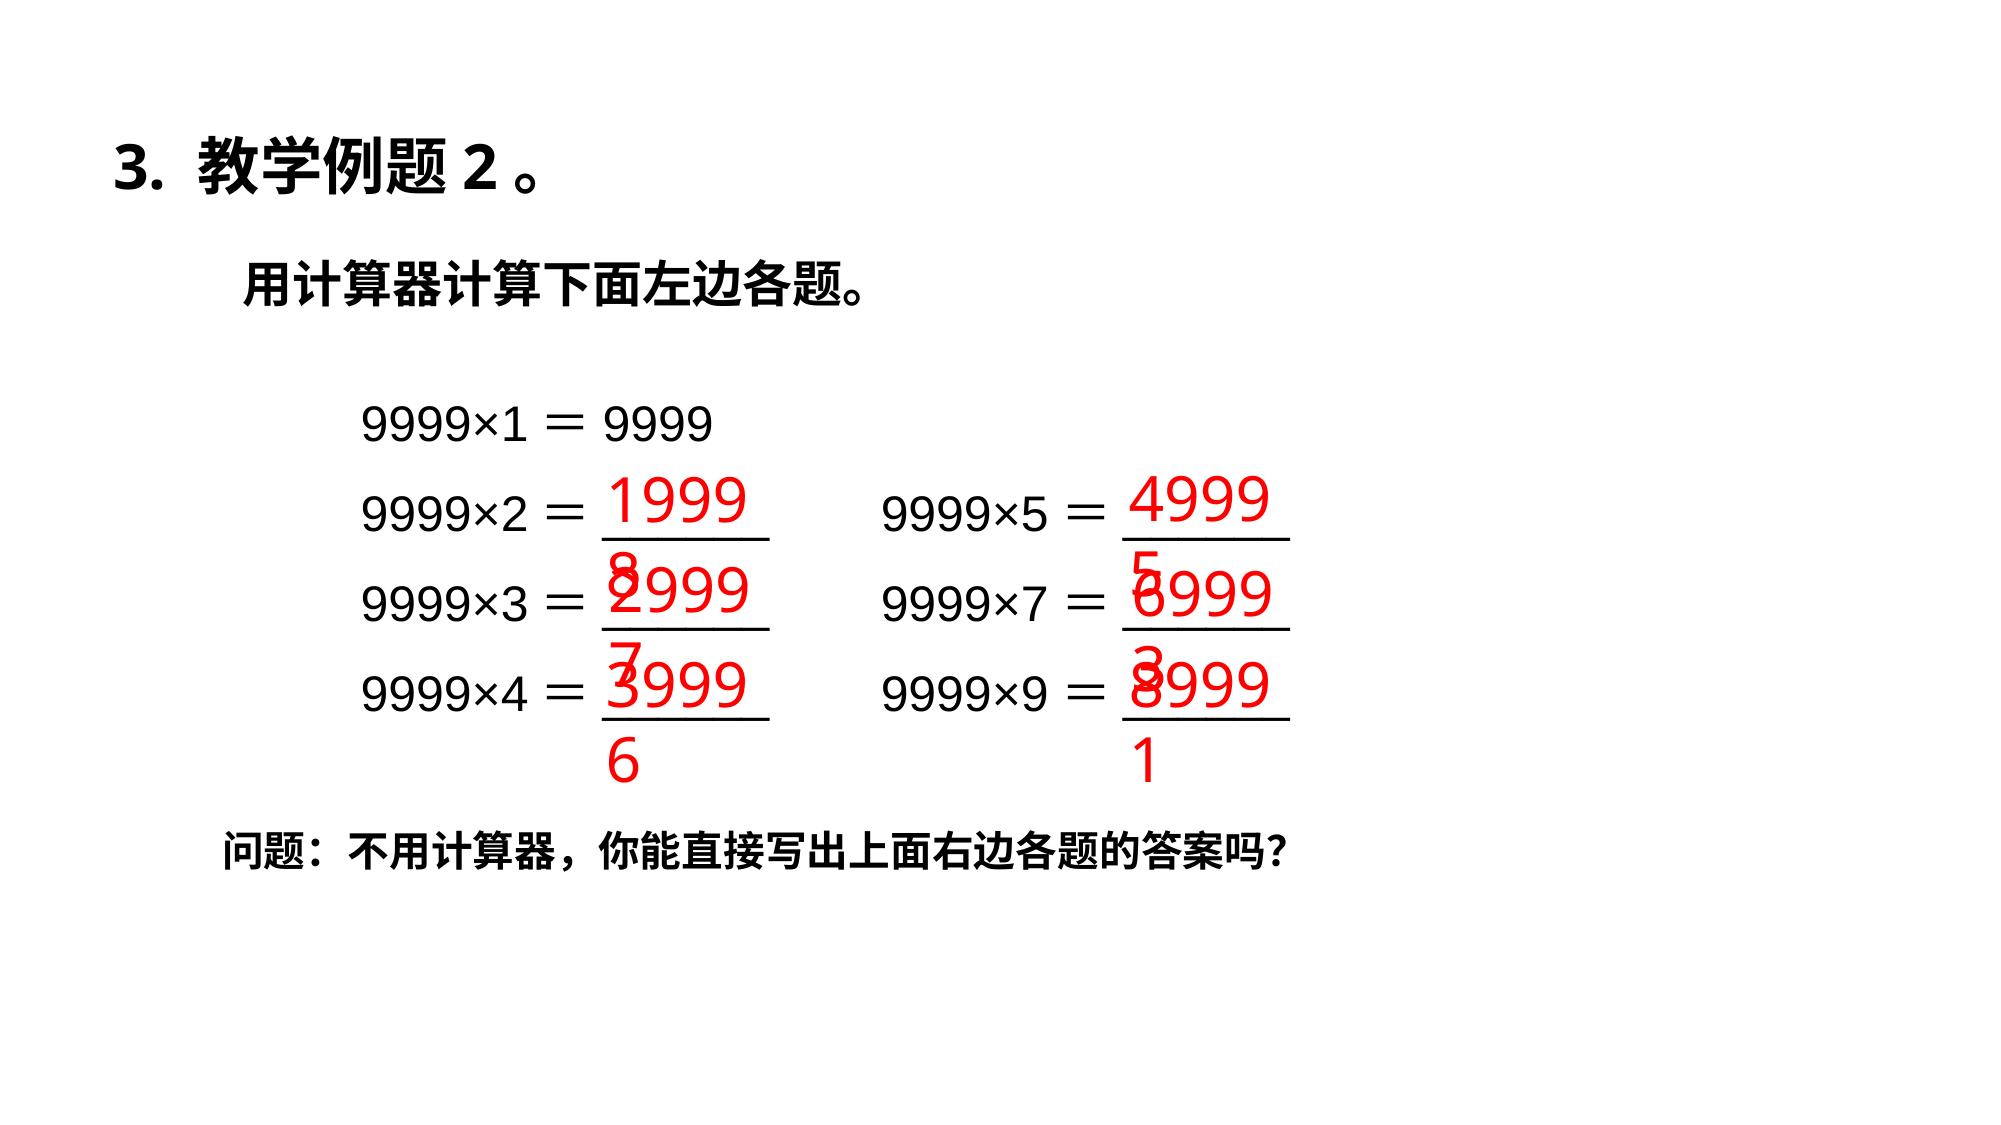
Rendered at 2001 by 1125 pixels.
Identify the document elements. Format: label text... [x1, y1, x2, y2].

text_box 9999×1＝9999 9999×2＝______ 9999×5＝______ 9999×3＝______ 9999×7＝______ 9999×4＝______ 9999×9＝______ [345, 353, 1445, 729]
text_box 29997 [593, 542, 800, 708]
text_box 用计算器计算下面左边各题。 [227, 217, 1067, 348]
text_box 49995 [1113, 452, 1320, 617]
text_box 89991 [1113, 637, 1320, 803]
text_box 19998 [590, 452, 797, 618]
text_box 69993 [1116, 547, 1323, 712]
text_box 问题：不用计算器，你能直接写出上面右边各题的答案吗？ [207, 785, 1425, 915]
text_box 39996 [590, 637, 797, 803]
text_box 3. 教学例题2。 [82, 120, 790, 210]
